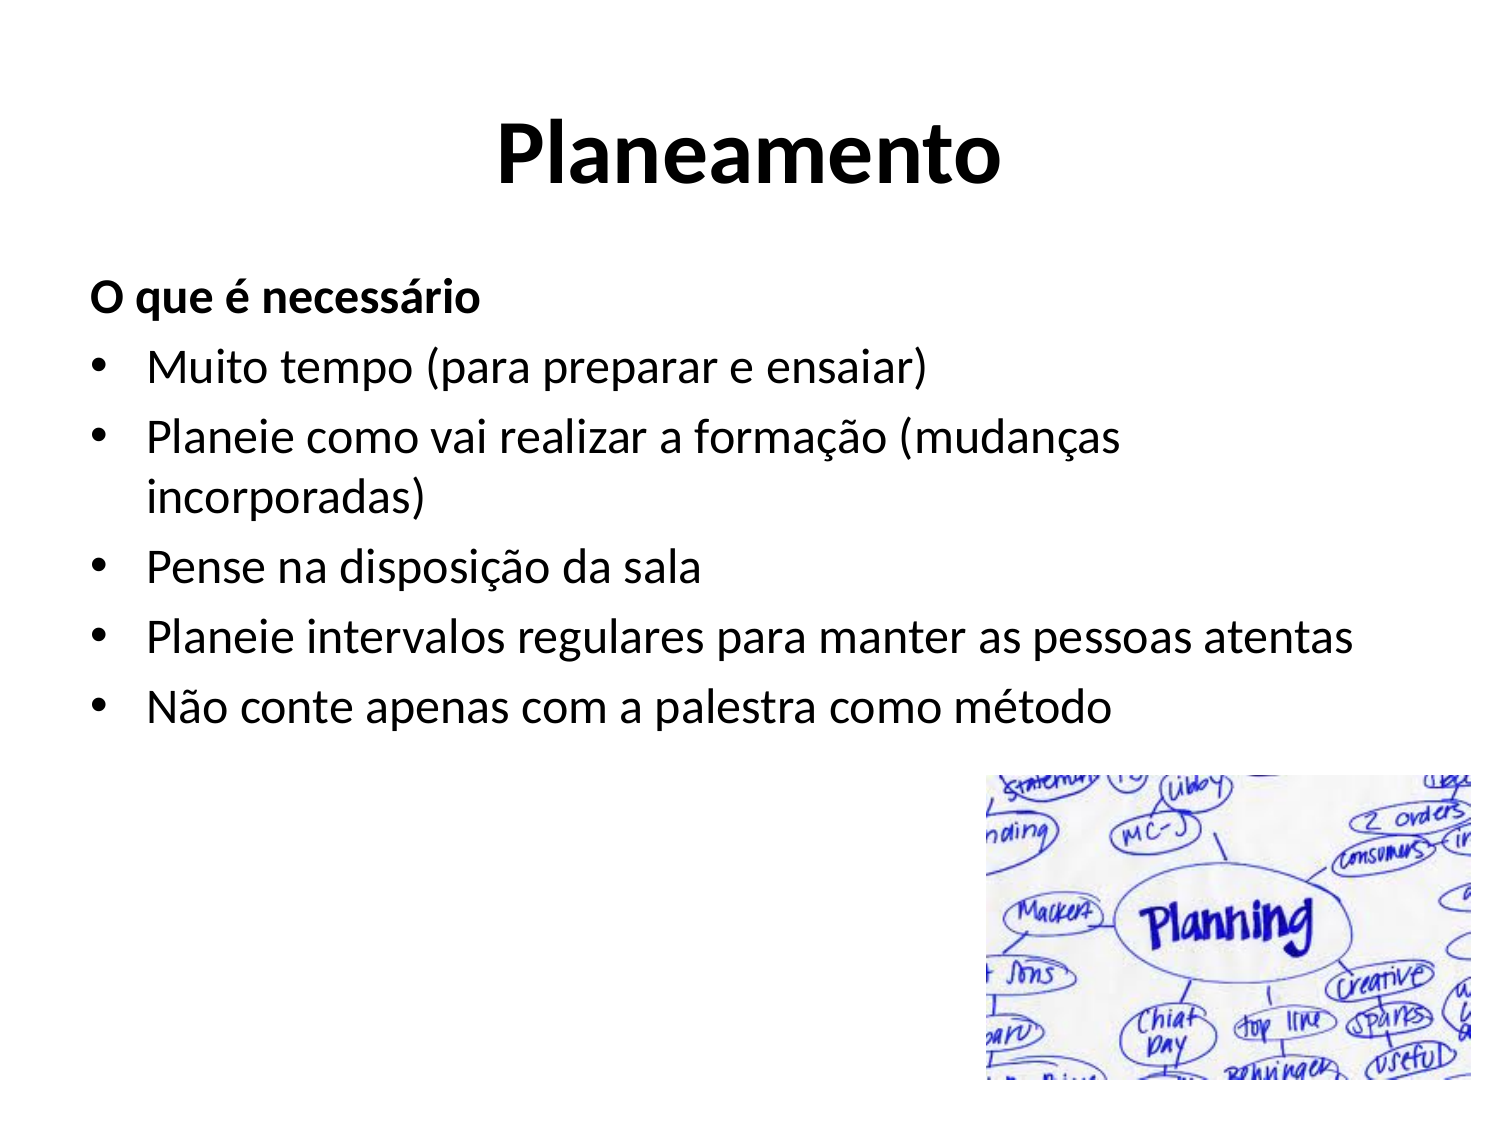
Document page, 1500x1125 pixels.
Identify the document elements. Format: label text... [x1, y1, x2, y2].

picture [985, 774, 1471, 1081]
title Planeamento [74, 61, 1426, 233]
list O que é necessário Muito tempo (para preparar e ensaiar) Planeie como vai realizar a formação (mudanças incorporadas) Pense na disposição da sala Planeie intervalos regulares para manter as pessoas atentas Não conte apenas com a palestra como método [74, 262, 1426, 1006]
